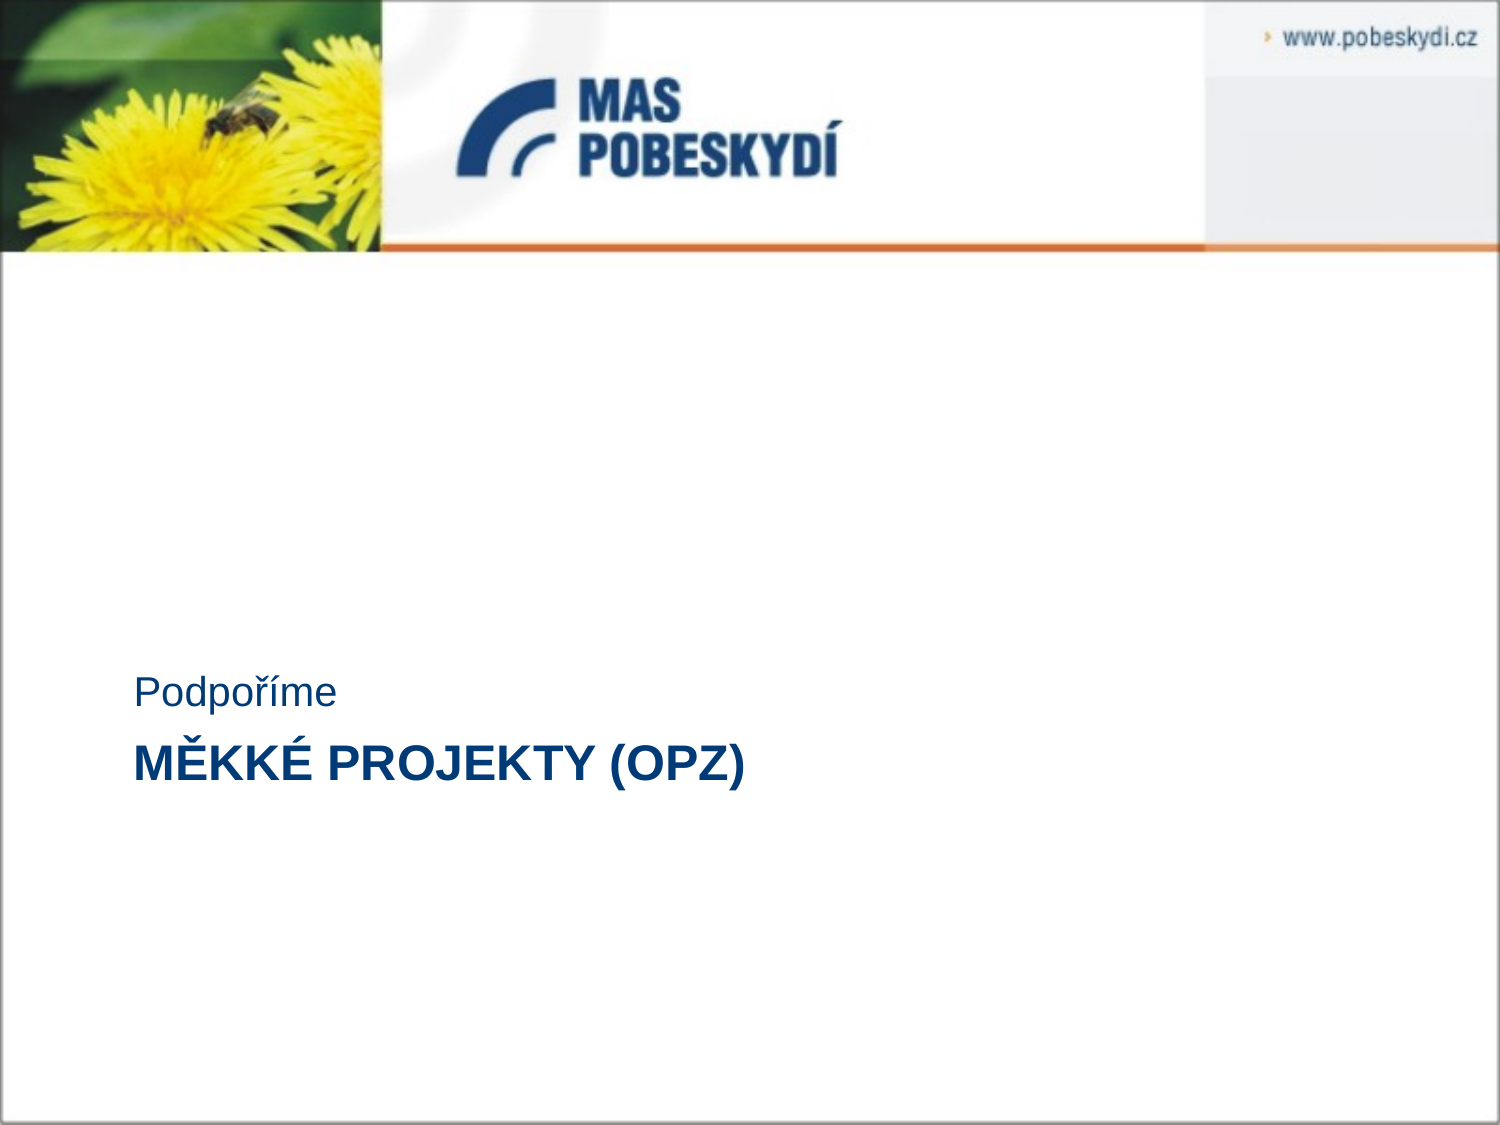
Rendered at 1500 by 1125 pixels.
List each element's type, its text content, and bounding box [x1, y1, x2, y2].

picture [0, 0, 1500, 1125]
title měkké projekty (OPZ) [118, 724, 1394, 947]
list Podpoříme [118, 476, 1394, 724]
